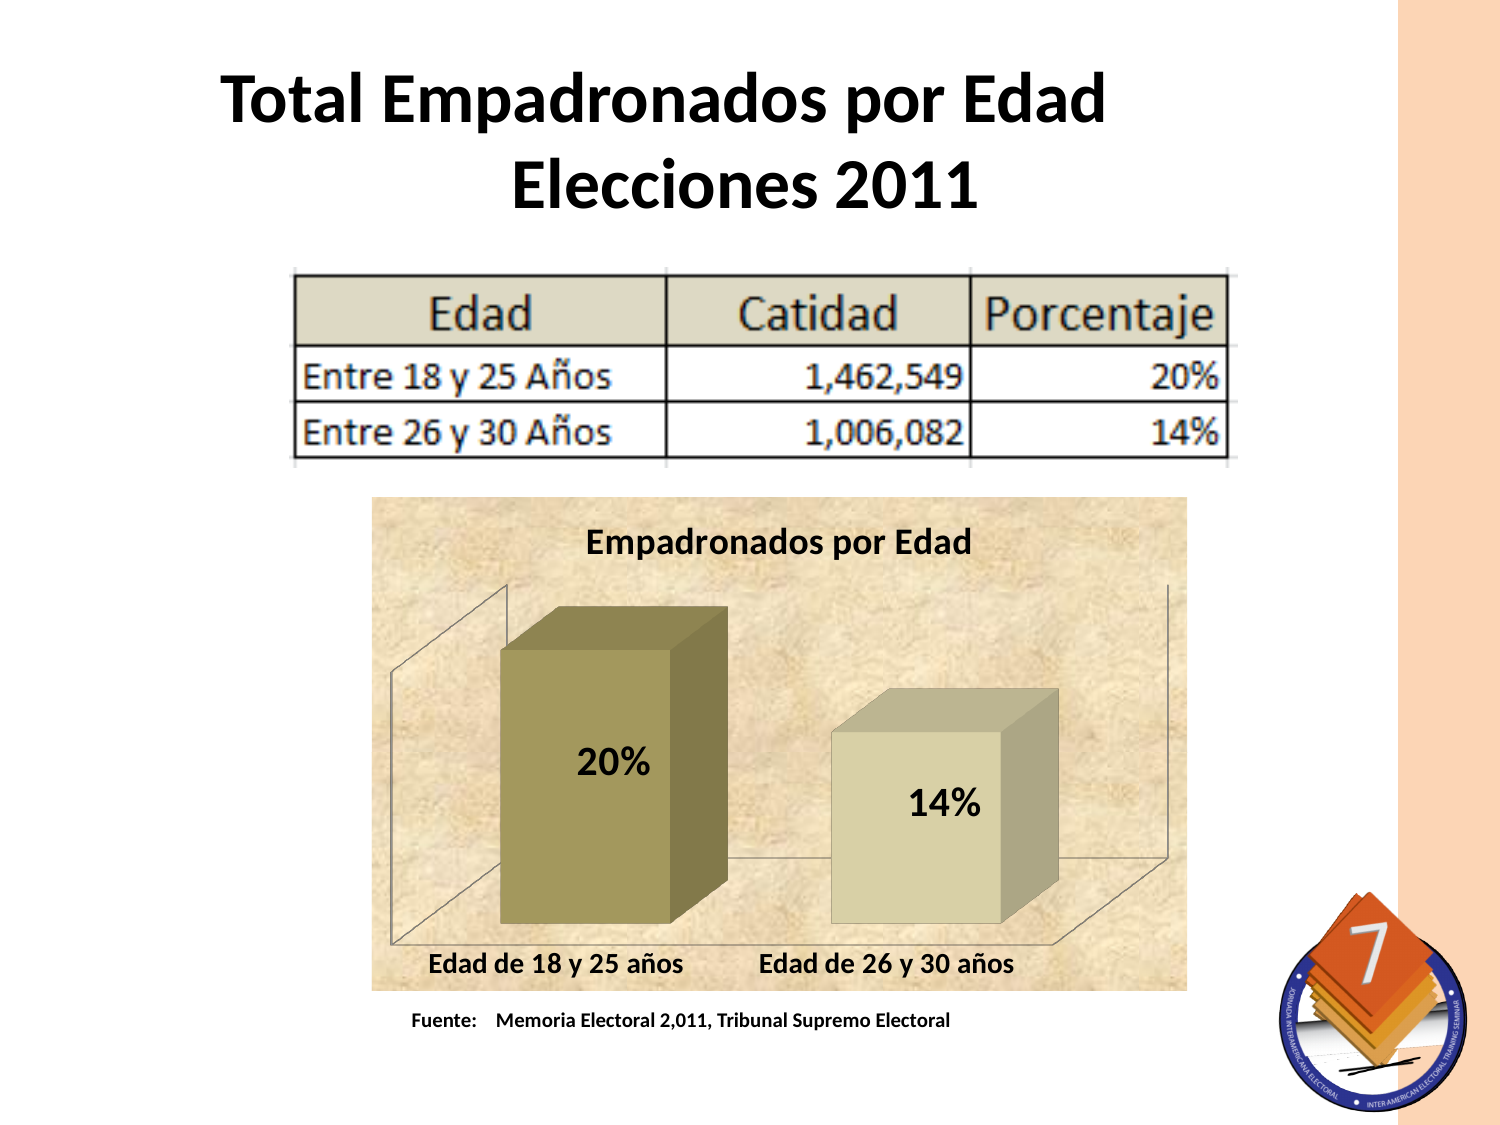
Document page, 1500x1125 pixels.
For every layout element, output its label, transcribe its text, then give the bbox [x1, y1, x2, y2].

text_box [1398, 0, 1500, 1125]
picture [1269, 883, 1483, 1123]
chart [371, 496, 1188, 992]
text_box Fuente: Memoria Electoral 2,011, Tribunal Supremo Electoral [396, 1000, 966, 1040]
picture [289, 266, 1238, 469]
title Total Empadronados por Edad Elecciones 2011 [70, 42, 1421, 231]
